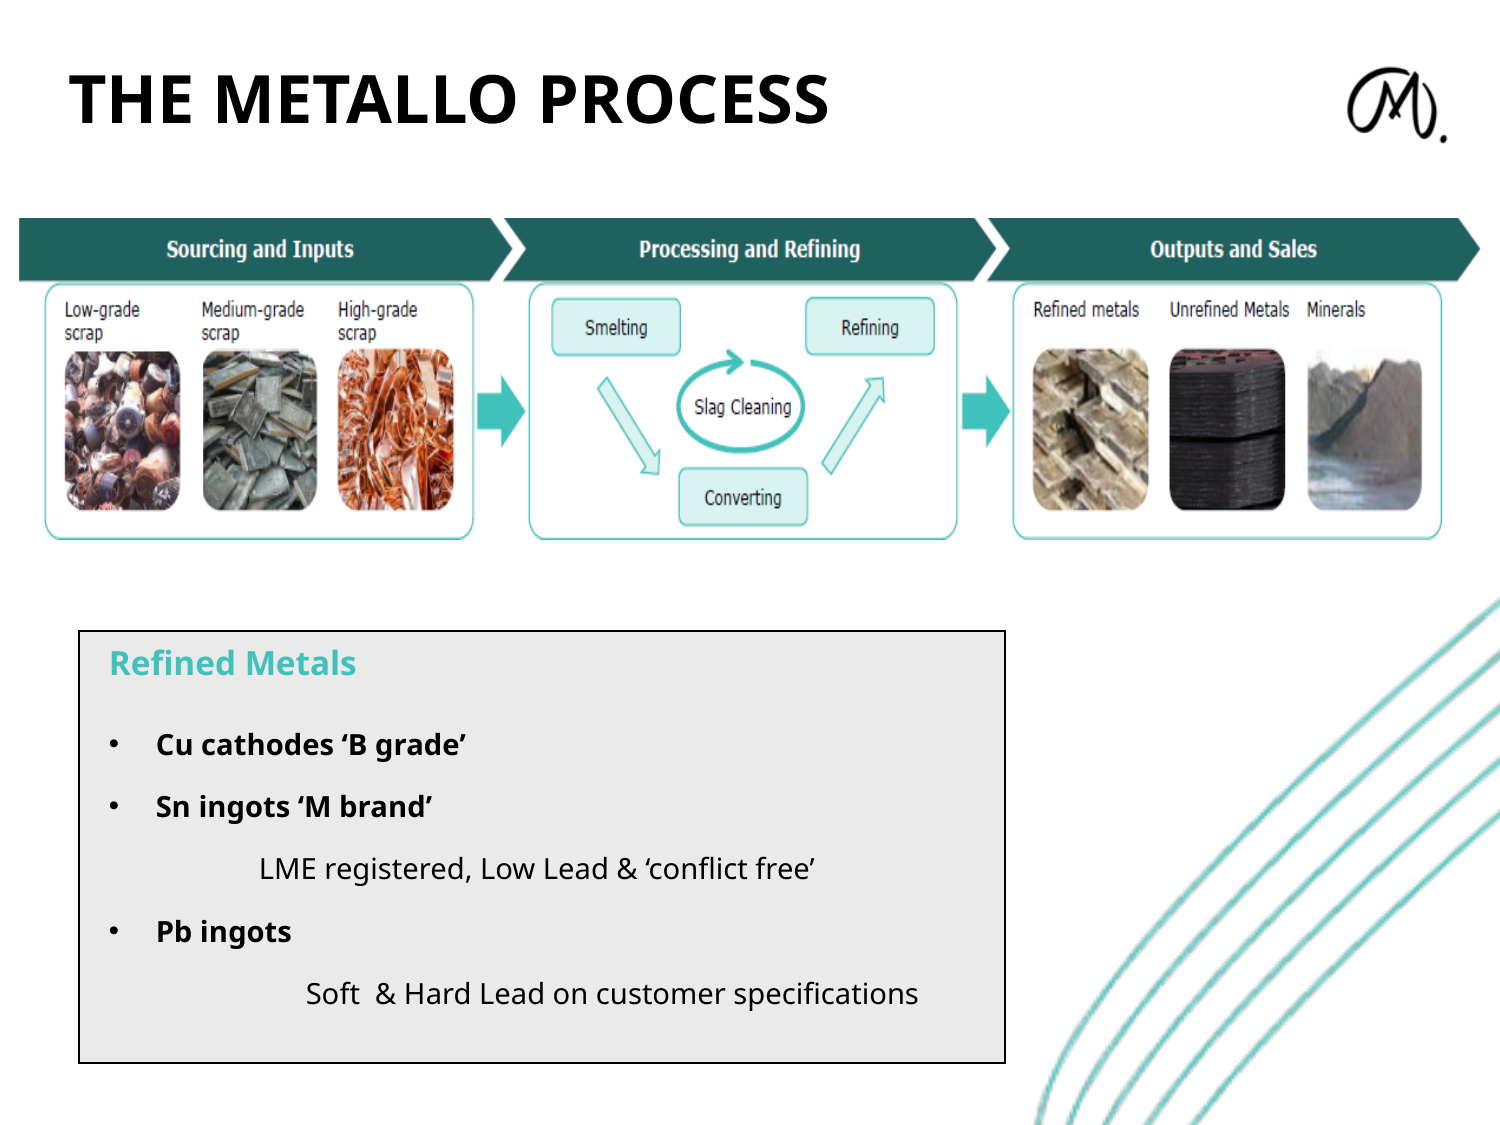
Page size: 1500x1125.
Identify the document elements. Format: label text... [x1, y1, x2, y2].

text_box Cu cathodes ‘B grade’ Sn ingots ‘M brand’ LME registered, Low Lead & ‘conflict free’ Pb ingots Soft & Hard Lead on customer specifications [94, 690, 1049, 1018]
picture [18, 218, 1500, 540]
text_box [78, 630, 1006, 1064]
picture [473, 782, 1500, 1125]
picture [1341, 58, 1451, 149]
text_box Refined Metals [94, 635, 471, 690]
text_box The Metallo process [53, 43, 1307, 161]
